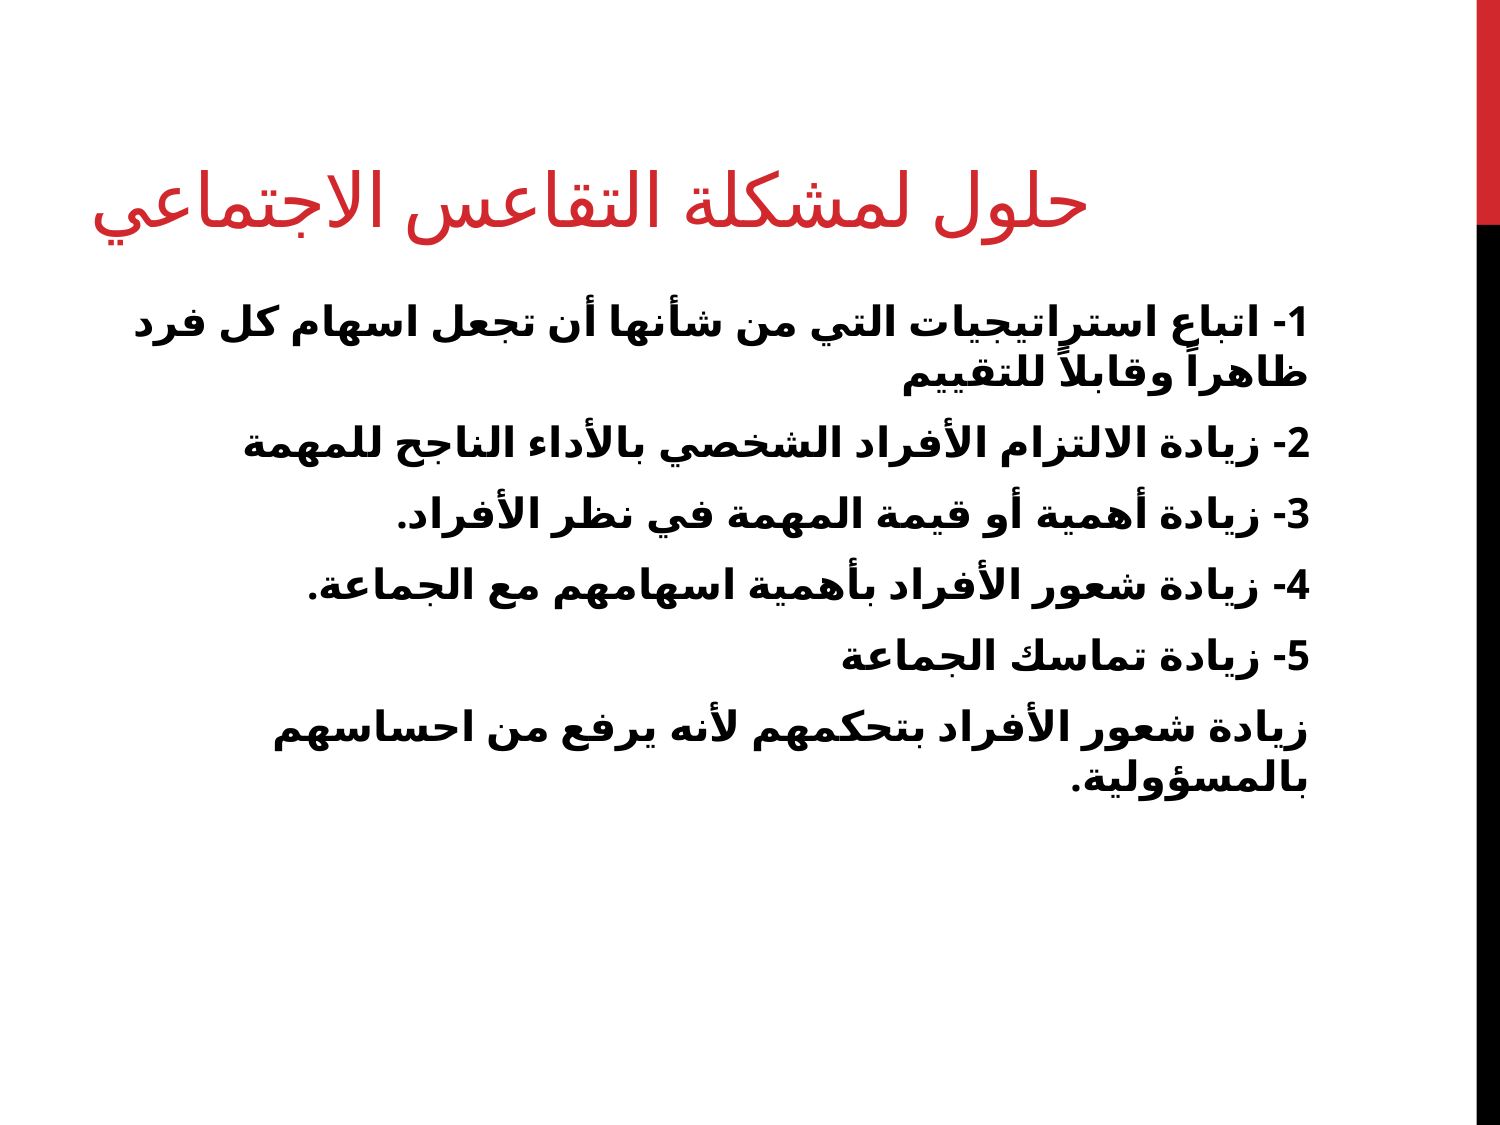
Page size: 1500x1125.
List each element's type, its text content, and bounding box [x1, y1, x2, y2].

title حلول لمشكلة التقاعس الاجتماعي [75, 25, 1353, 250]
list 1- اتباع استراتيجيات التي من شأنها أن تجعل اسهام كل فرد ظاهراً وقابلاً للتقييم 2- زيادة الالتزام الأفراد الشخصي بالأداء الناجح للمهمة 3- زيادة أهمية أو قيمة المهمة في نظر الأفراد. 4- زيادة شعور الأفراد بأهمية اسهامهم مع الجماعة. 5- زيادة تماسك الجماعة زيادة شعور الأفراد بتحكمهم لأنه يرفع من احساسهم بالمسؤولية. [75, 287, 1325, 1005]
